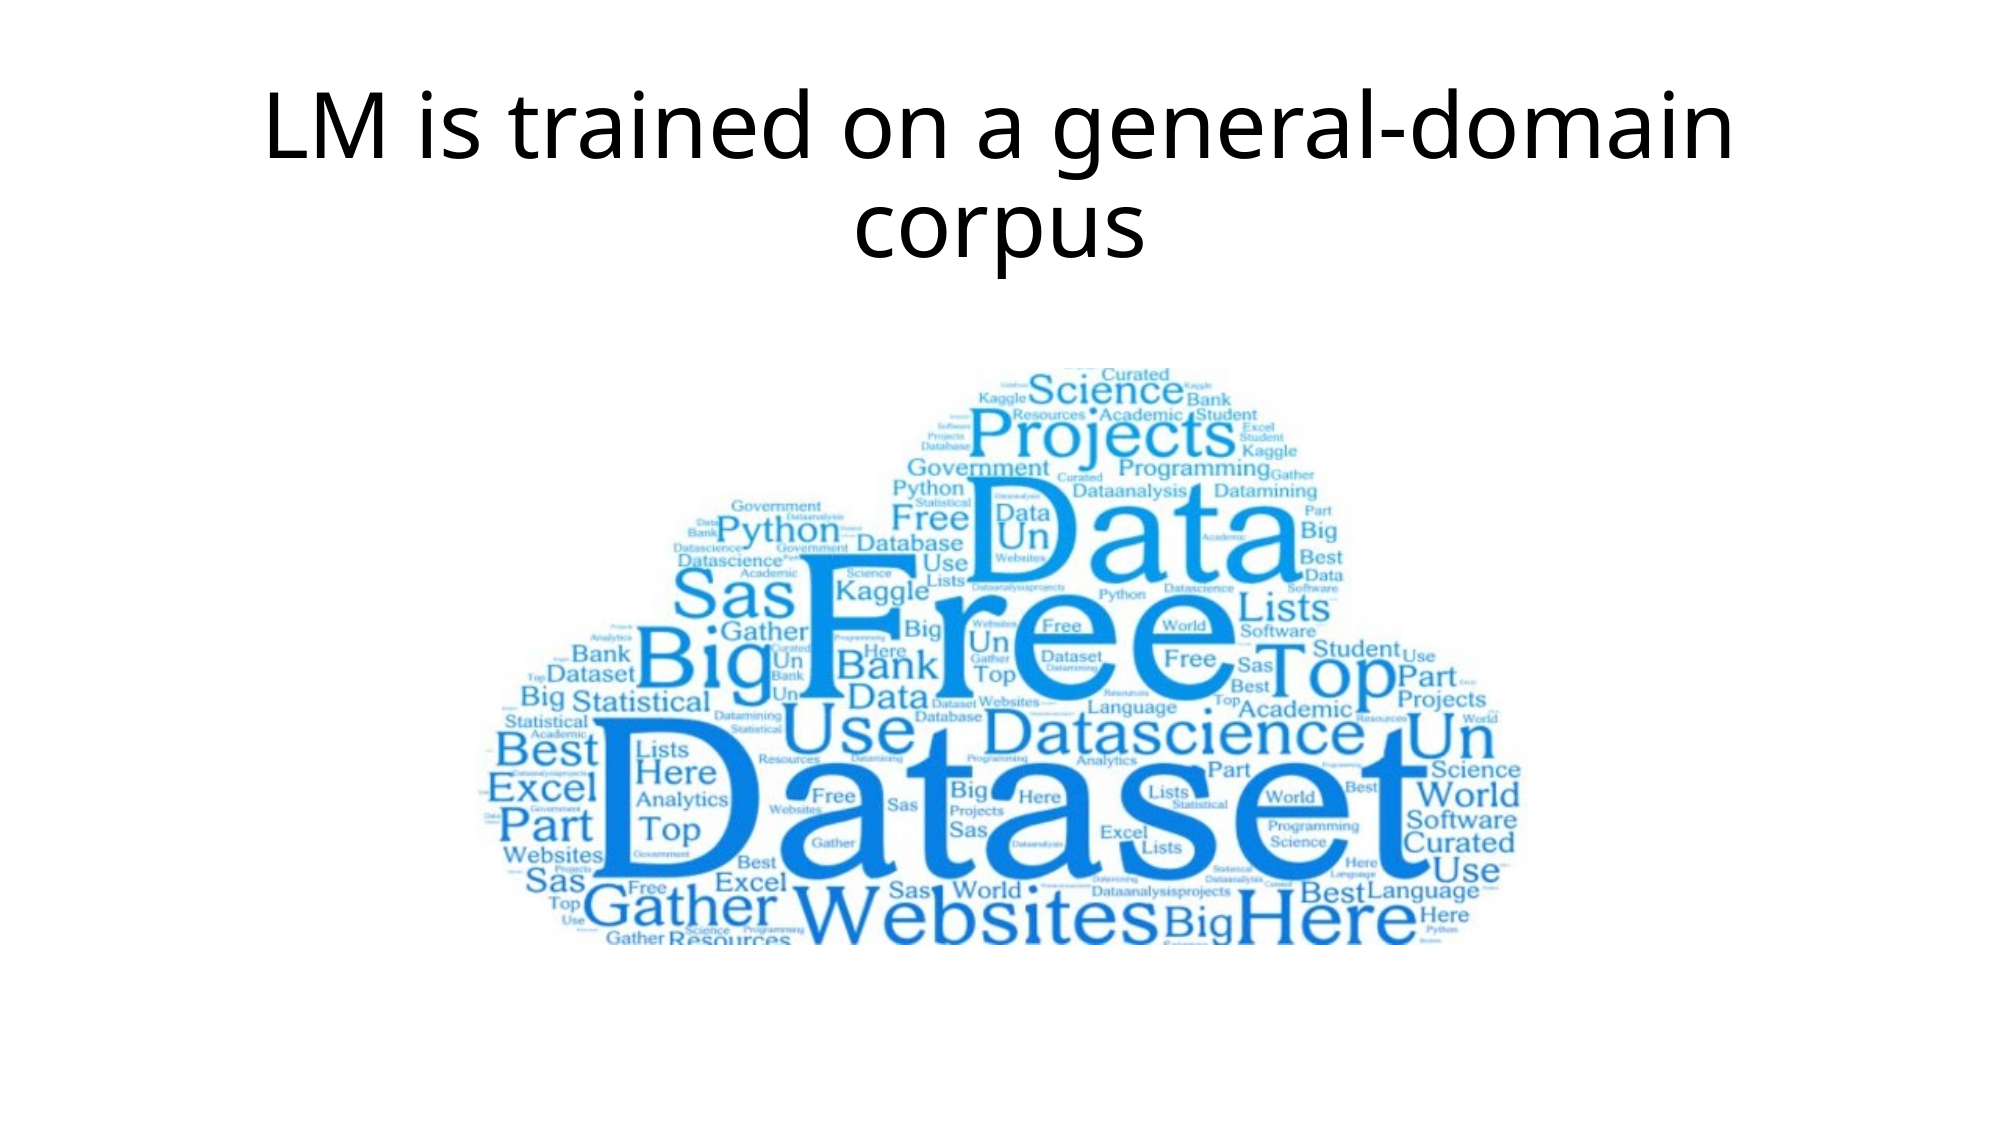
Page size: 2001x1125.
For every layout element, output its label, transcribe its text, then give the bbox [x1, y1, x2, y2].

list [452, 368, 1548, 945]
title LM is trained on a general-domain corpus [137, 69, 1863, 287]
